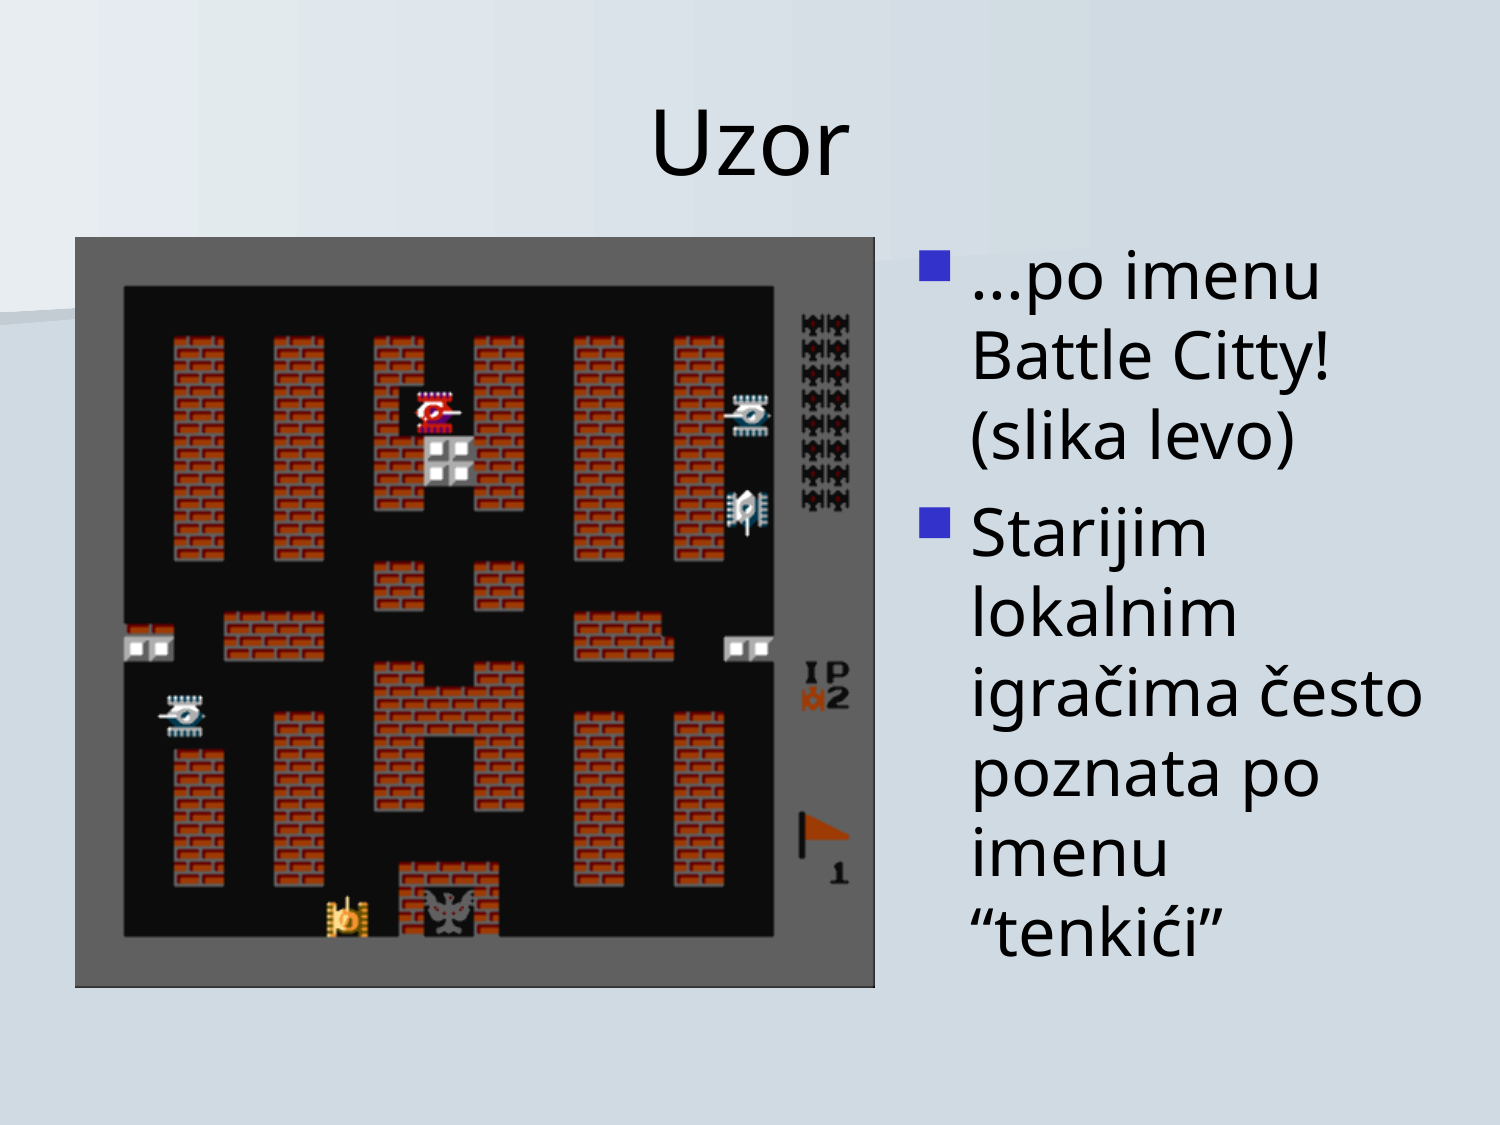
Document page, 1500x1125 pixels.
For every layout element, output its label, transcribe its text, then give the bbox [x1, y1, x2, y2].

text_box ...po imenu Battle Citty! (slika levo) Starijim lokalnim igračima često poznata po imenu “tenkići” [899, 224, 1450, 1025]
text_box Uzor [74, 45, 1425, 233]
picture [74, 237, 876, 988]
